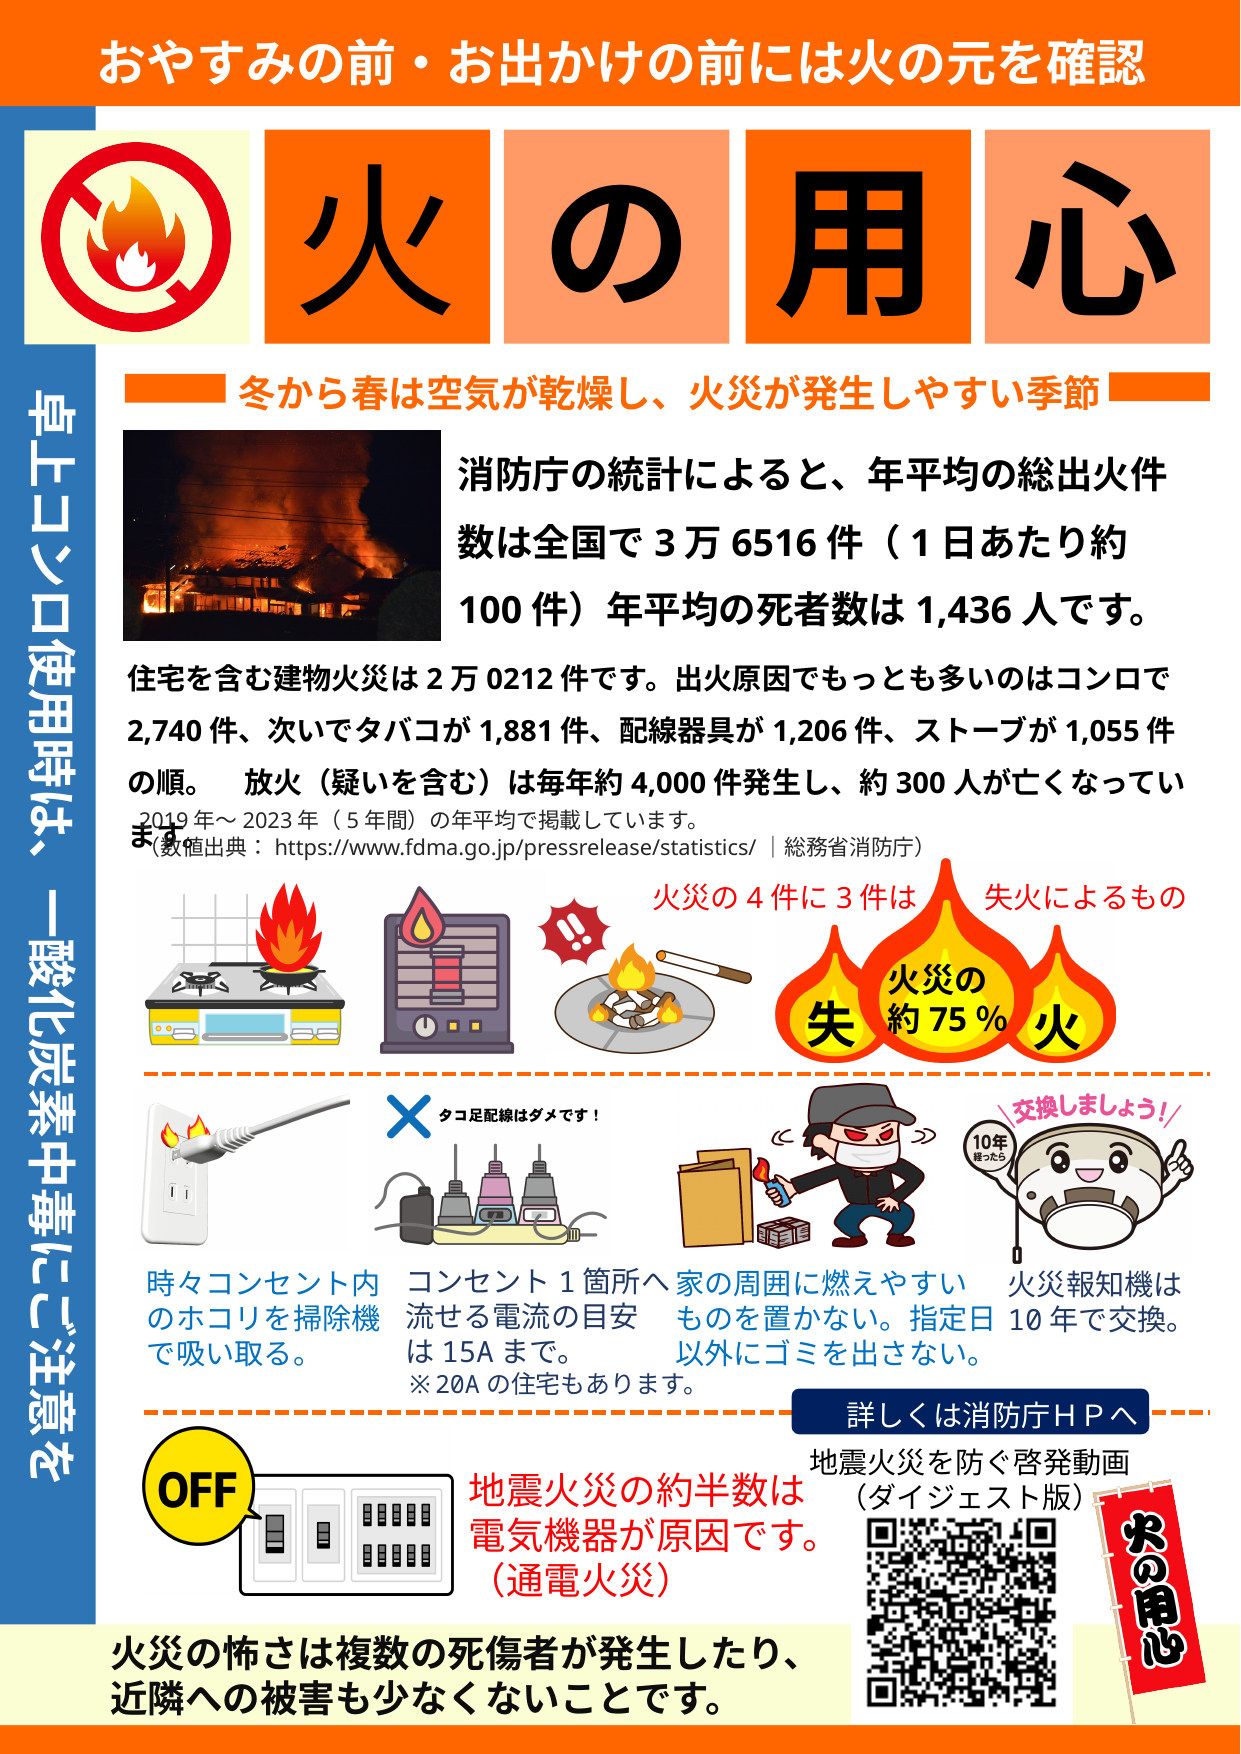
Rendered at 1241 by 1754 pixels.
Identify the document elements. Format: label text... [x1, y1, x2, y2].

text_box [124, 373, 227, 404]
picture [369, 1082, 613, 1256]
text_box 卓上コンロ使用時は、一酸化炭素中毒にご注意を [0, 374, 92, 1474]
text_box の [527, 139, 707, 335]
text_box 火災の4件に3件は [637, 871, 775, 922]
text_box 地震火災の約半数は電気機器が原因です。 （通電火災） [453, 1459, 829, 1610]
picture [1092, 1479, 1206, 1724]
text_box [503, 129, 730, 345]
text_box 心 [997, 128, 1194, 344]
text_box 用 [757, 128, 955, 344]
text_box 冬から春は空気が乾燥し、火災が発生しやすい季節 [224, 362, 1117, 423]
picture [130, 1087, 350, 1253]
picture [675, 1081, 938, 1250]
text_box 地震火災を防ぐ啓発動画 （ダイジェスト版） [794, 1440, 1146, 1522]
text_box おやすみの前・お出かけの前には火の元を確認 [14, 24, 1229, 100]
text_box 火災の怖さは複数の死傷者が発生したり、 近隣への被害も少なくないことです。 [95, 1623, 833, 1728]
text_box 詳しくは消防庁ＨＰへ [791, 1413, 1194, 1440]
text_box [0, 1726, 1241, 1754]
text_box [264, 129, 491, 345]
text_box [0, 0, 1241, 107]
picture [851, 1502, 1073, 1724]
text_box 時々コンセント内 のホコリを掃除機 で吸い取る。 [132, 1257, 390, 1378]
text_box 住宅を含む建物火災は2万0212件です。出火原因でもっとも多いのはコンロで2,740件、次いでタバコが1,881件、配線器具が1,206件、ストーブが1,055件の順。 放火（疑いを含む）は毎年約4,000件発生し、約300人が亡くなっています。 [112, 635, 1211, 860]
text_box 家の周囲に燃えやすい ものを置かない。指定日 以外にゴミを出さない。 [660, 1258, 1012, 1378]
picture [41, 142, 231, 332]
text_box [0, 1623, 95, 1726]
text_box 2019年～2023年（5年間）の年平均で掲載しています。 （数値出典：https://www.fdma.go.jp/pressrelease/statistics/｜総務省消防庁） [124, 799, 952, 867]
text_box [1108, 371, 1211, 402]
text_box 詳しくは消防庁ＨＰへ [791, 1390, 1194, 1412]
text_box 失火によるもの [1116, 872, 1203, 923]
text_box 消防庁の統計によると、年平均の総出火件数は全国で3万6516件（1日あたり約100件）年平均の死者数は1,436人です。 [443, 421, 1217, 639]
text_box [0, 107, 97, 1623]
text_box [23, 129, 251, 345]
picture [963, 1093, 1194, 1264]
text_box [833, 1623, 1241, 1726]
picture [775, 858, 1116, 1063]
text_box コンセント1箇所へ 流せる電流の目安 は15Aまで。 ※20Aの住宅もあります。 [390, 1256, 724, 1406]
picture [136, 870, 752, 1070]
text_box 火 [277, 128, 475, 344]
text_box 火災報知機は 10年で交換。 [993, 1258, 1211, 1344]
text_box [745, 129, 972, 345]
text_box [984, 129, 1211, 345]
picture [142, 1426, 454, 1596]
picture [123, 430, 441, 641]
